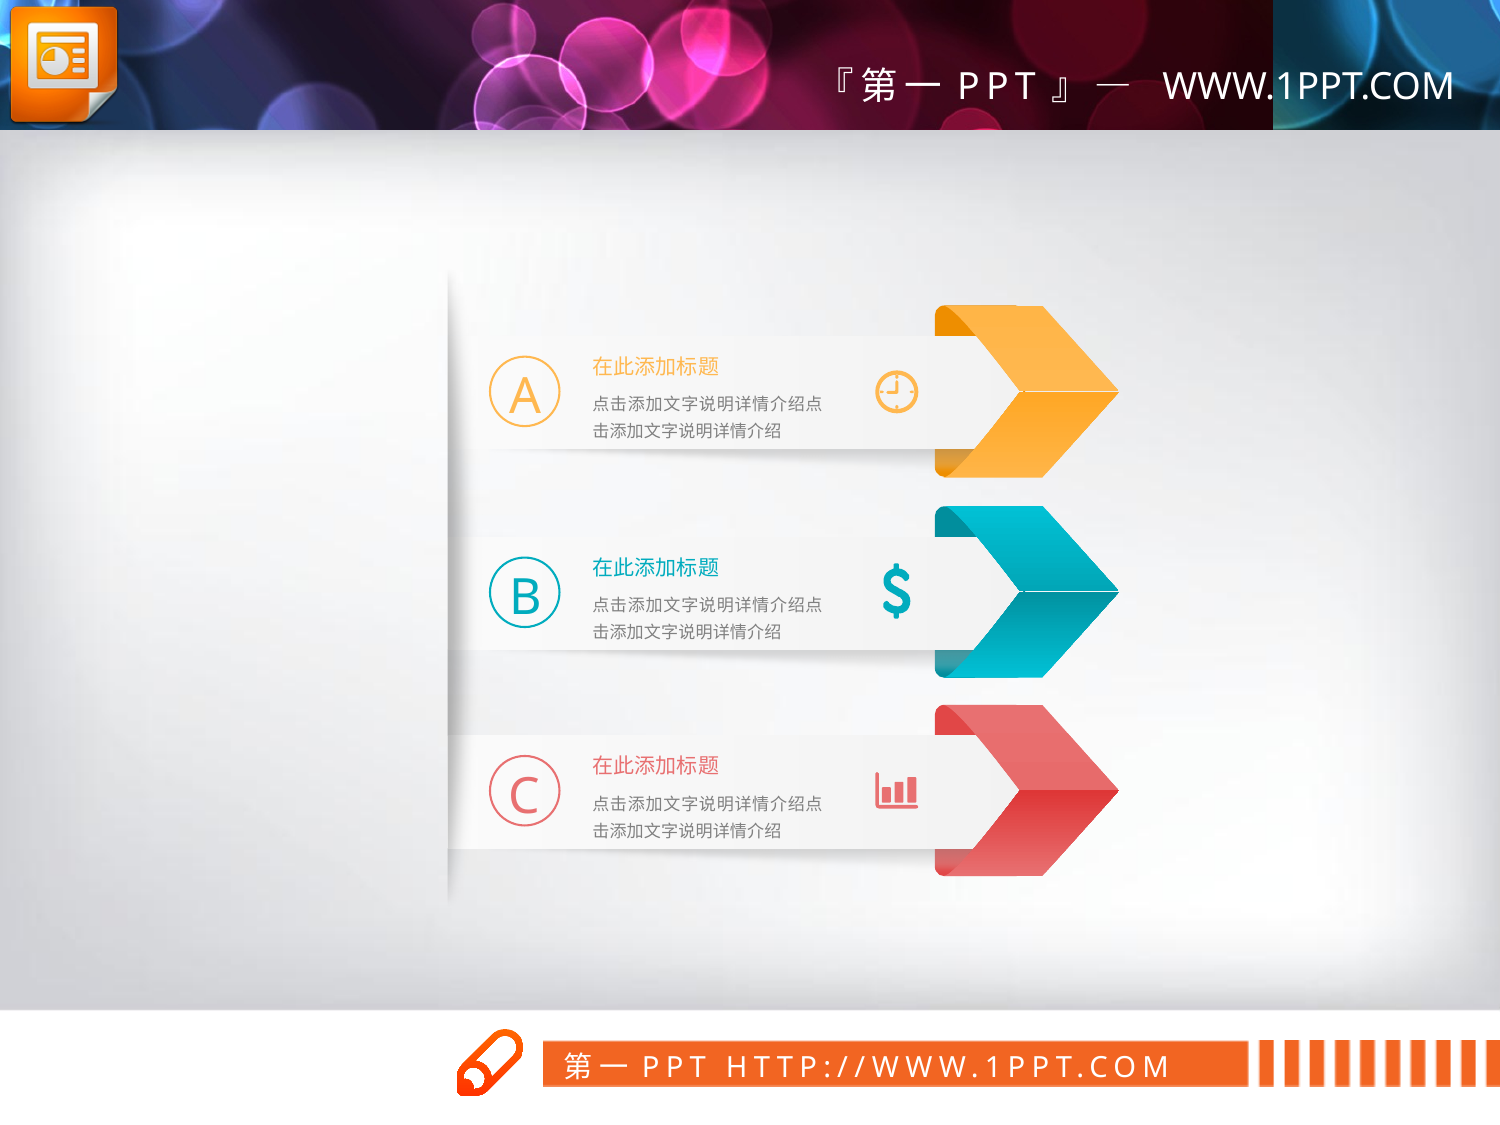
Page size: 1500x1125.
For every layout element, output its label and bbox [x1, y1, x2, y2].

text_box [875, 771, 919, 809]
picture [0, 0, 1500, 1012]
text_box [934, 308, 938, 334]
text_box [943, 704, 1120, 877]
text_box [258, 735, 937, 876]
text_box [258, 537, 937, 678]
text_box [577, 744, 839, 850]
picture [543, 1040, 1500, 1087]
text_box [943, 505, 1120, 678]
text_box [874, 370, 919, 414]
text_box [258, 336, 937, 477]
text_box [943, 305, 1120, 478]
text_box [577, 546, 839, 651]
text_box [577, 345, 839, 450]
text_box [934, 705, 940, 734]
